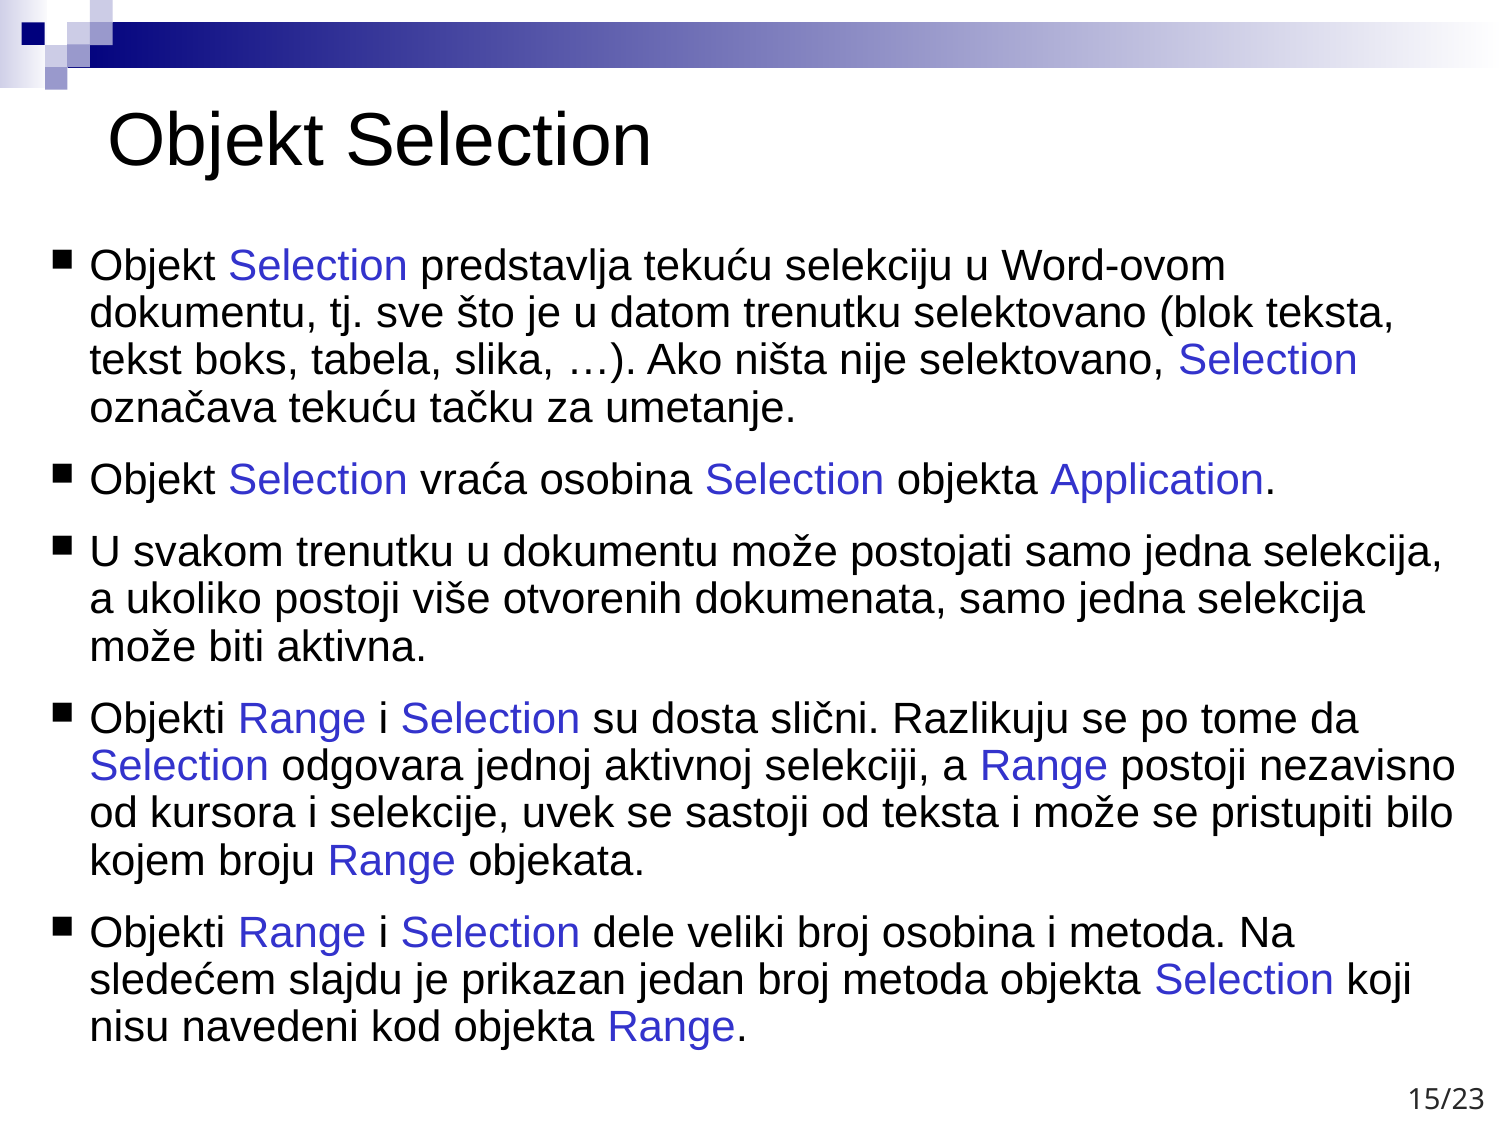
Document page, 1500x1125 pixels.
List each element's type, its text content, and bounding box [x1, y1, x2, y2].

text_box Objekt Selection predstavlja tekuću selekciju u Word-ovom dokumentu, tj. sve što je u datom trenutku selektovano (blok teksta, tekst boks, tabela, slika, …). Ako ništa nije selektovano, Selection označava tekuću tačku za umetanje. Objekt Selection vraća osobina Selection objekta Application. U svakom trenutku u dokumentu može postojati samo jedna selekcija, a ukoliko postoji više otvorenih dokumenata, samo jedna selekcija može biti aktivna. Objekti Range i Selection su dosta slični. Razlikuju se po tome da Selection odgovara jednoj aktivnoj selekciji, a Range postoji nezavisno od kursora i selekcije, uvek se sastoji od teksta i može se pristupiti bilo kojem broju Range objekata. Objekti Range i Selection dele veliki broj osobina i metoda. Na sledećem slajdu je prikazan jedan broj metoda objekta Selection koji nisu navedeni kod objekta Range. [41, 235, 1471, 1062]
text_box 15/23 [1374, 1072, 1500, 1123]
title Objekt Selection [92, 74, 691, 197]
